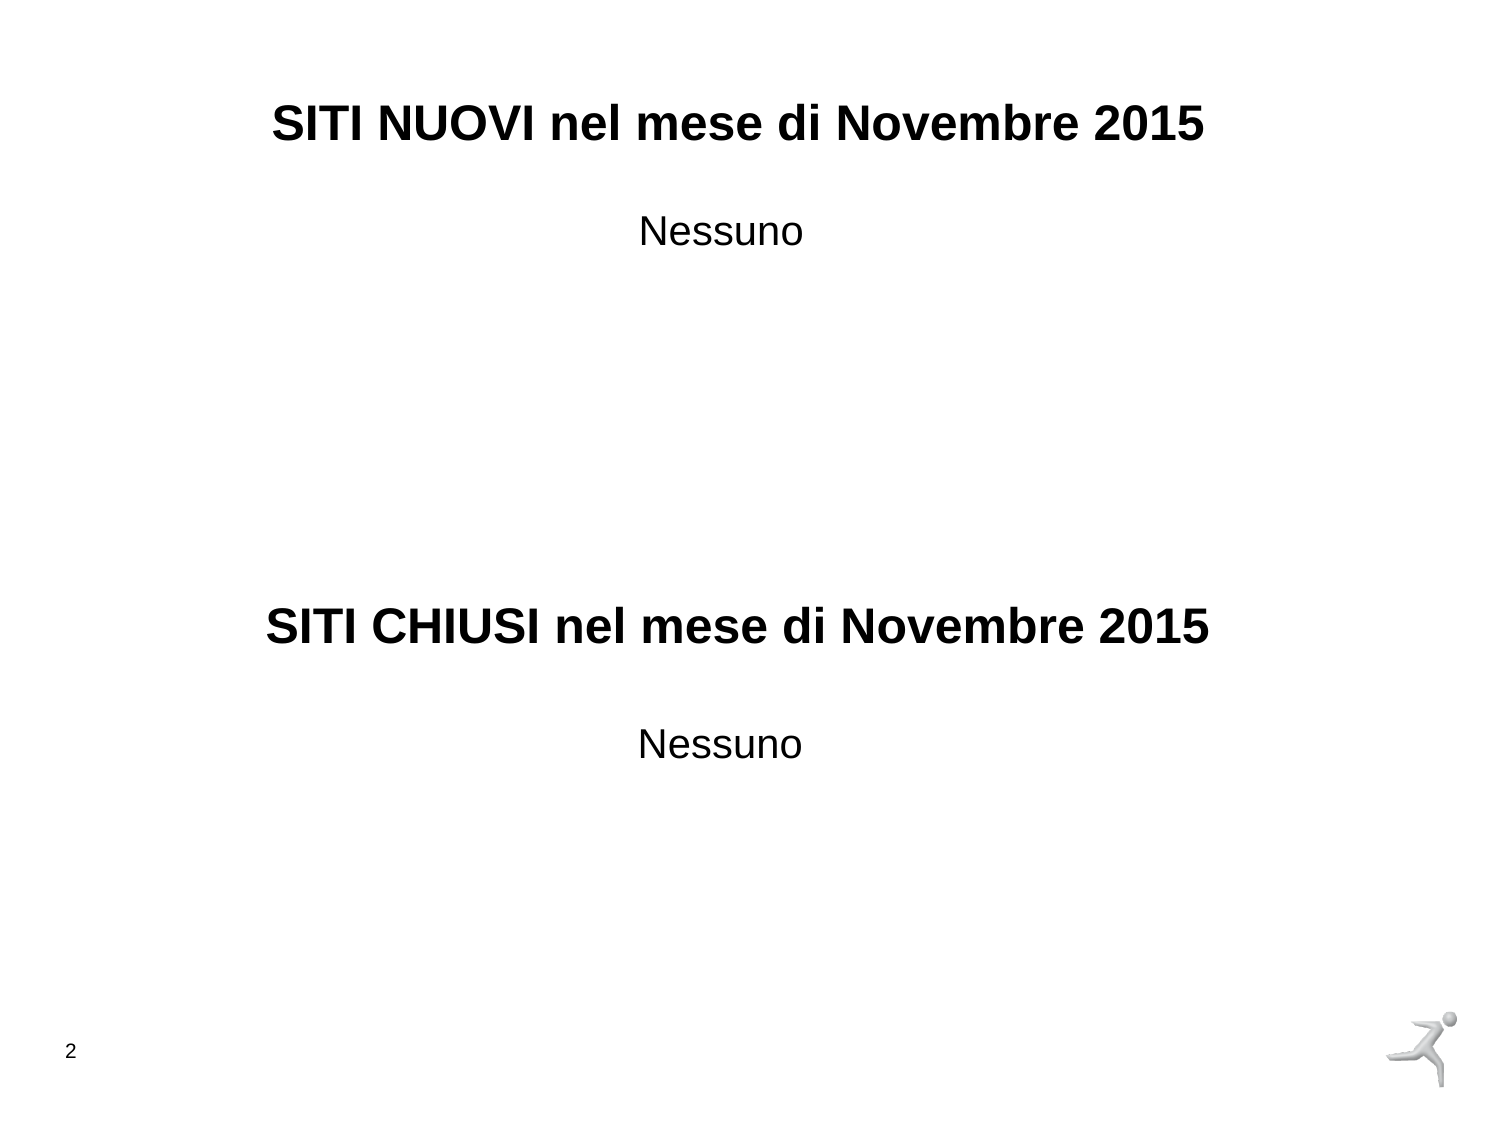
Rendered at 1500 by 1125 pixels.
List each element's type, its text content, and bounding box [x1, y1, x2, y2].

text_box SITI CHIUSI nel mese di Novembre 2015 [53, 586, 1423, 662]
text_box Nessuno [622, 709, 818, 775]
text_box SITI NUOVI nel mese di Novembre 2015 [53, 82, 1424, 169]
picture [1366, 990, 1476, 1109]
text_box Nessuno [623, 196, 819, 262]
